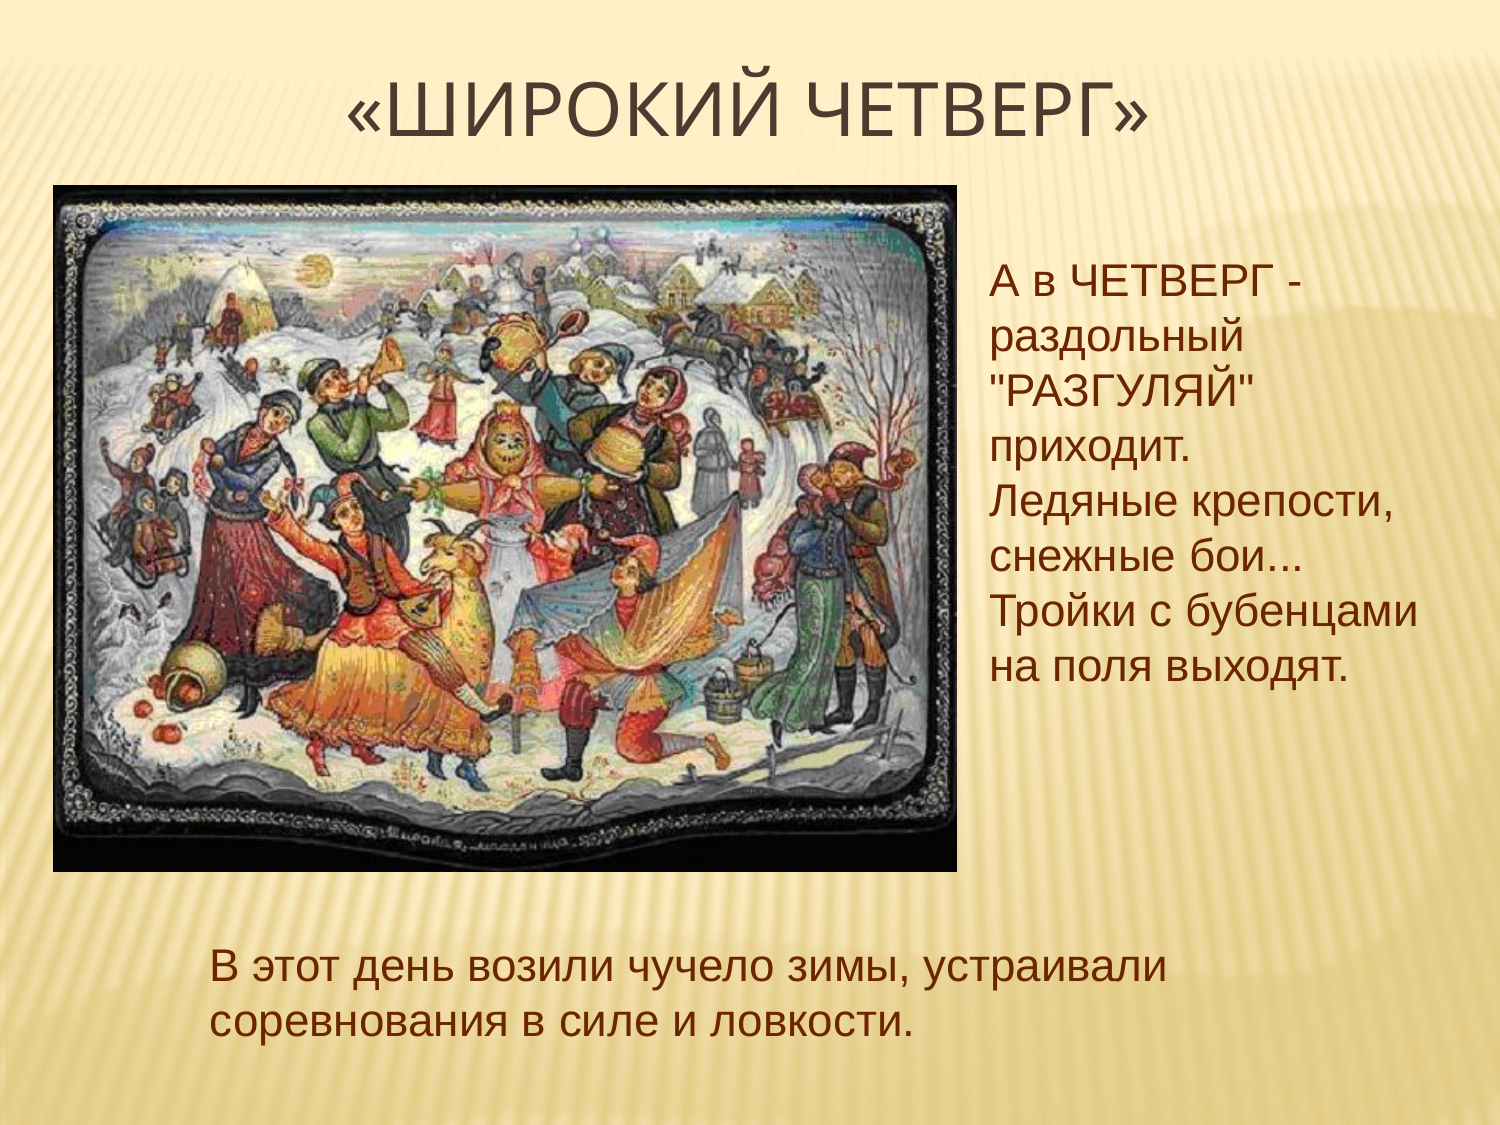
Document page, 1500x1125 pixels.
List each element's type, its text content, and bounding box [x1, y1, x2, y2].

text_box «ШИРОКИЙ ЧЕТВЕРГ» [330, 54, 1166, 160]
text_box А в ЧЕТВЕРГ - раздольный "РАЗГУЛЯЙ" приходит. Ледяные крепости, снежные бои... Тройки с бубенцами на поля выходят. [974, 243, 1483, 754]
text_box В этот день возили чучело зимы, устраивали соревнования в силе и ловкости. [194, 928, 1388, 1054]
picture [52, 185, 957, 873]
